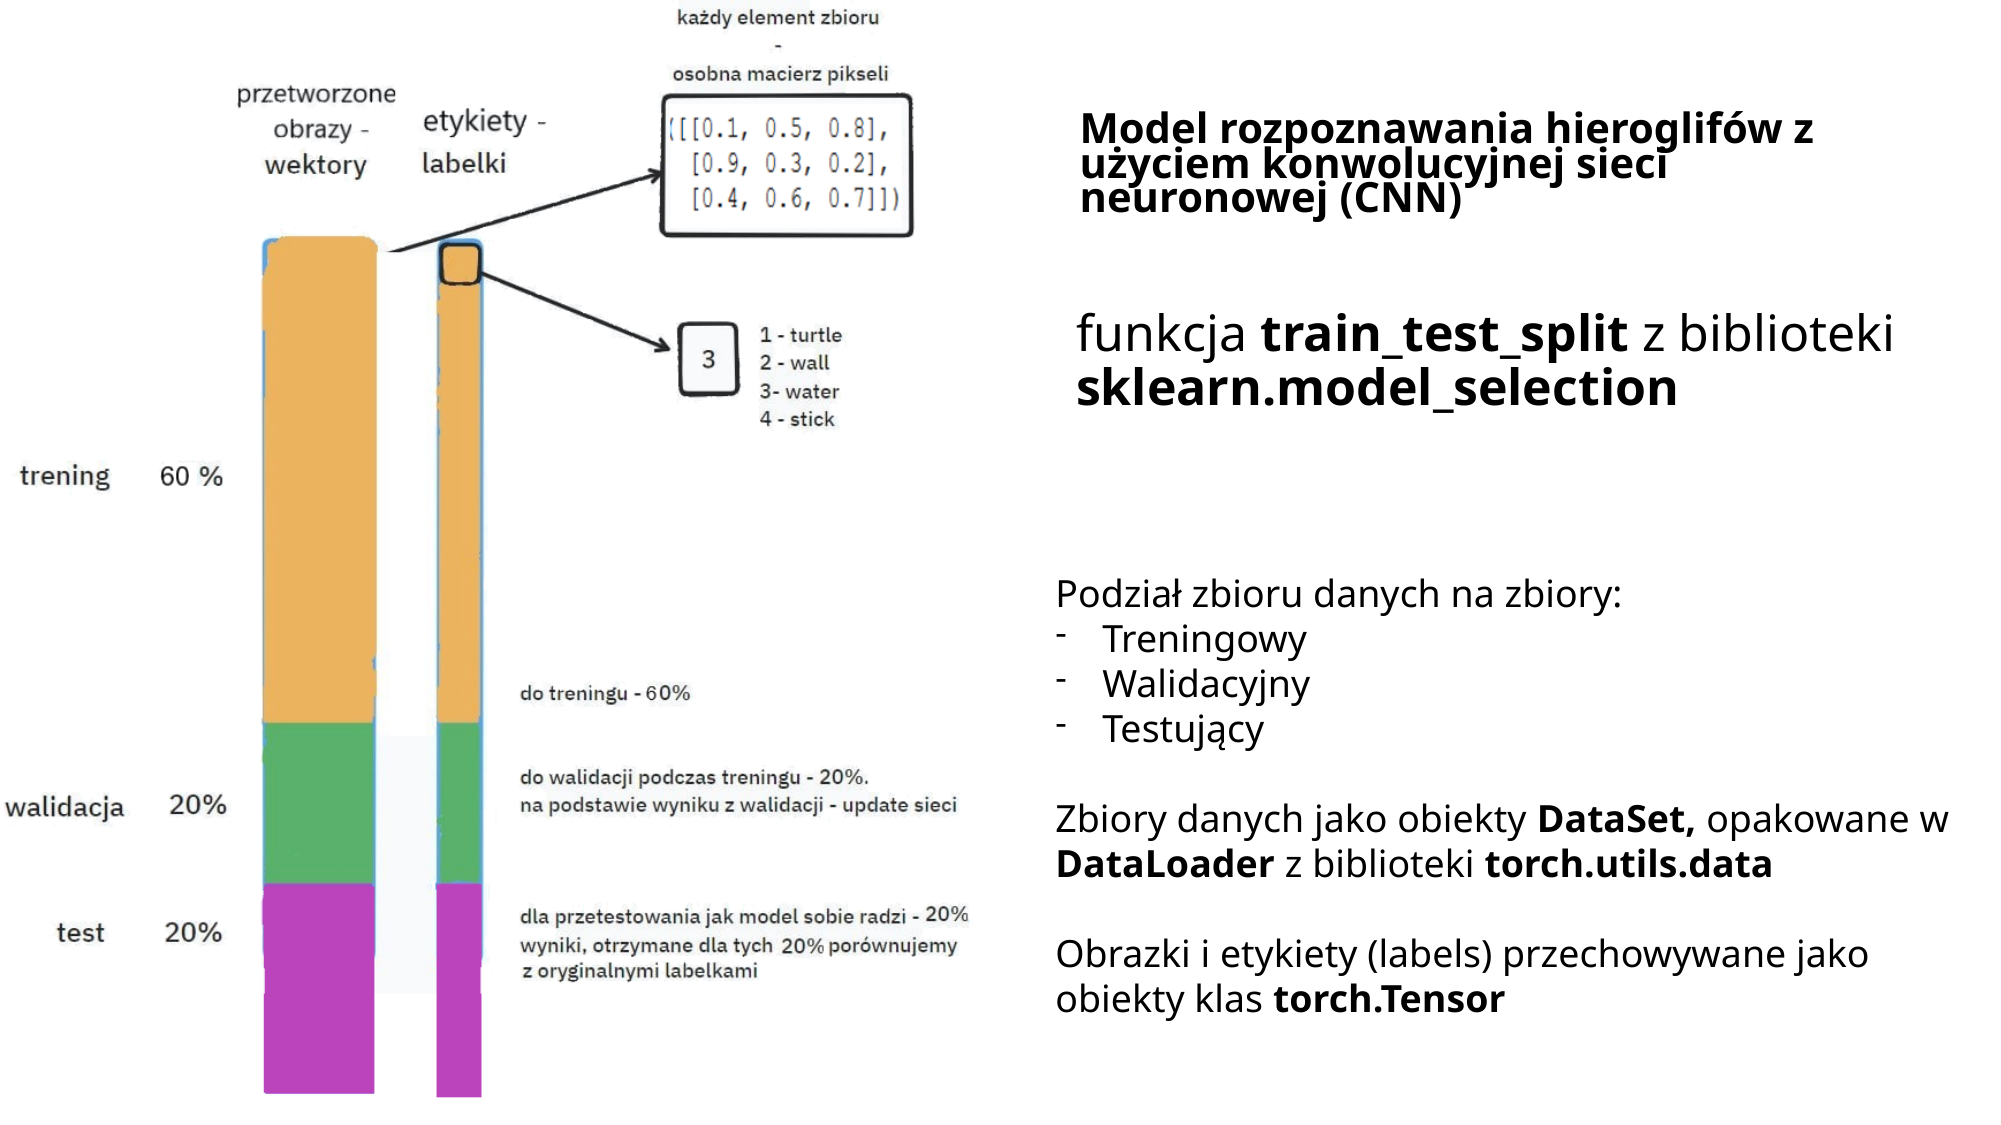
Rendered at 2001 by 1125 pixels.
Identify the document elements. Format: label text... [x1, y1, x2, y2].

title funkcja train_test_split z biblioteki sklearn.model_selection [1061, 161, 1972, 562]
text_box Model rozpoznawania hieroglifów z użyciem konwolucyjnej sieci neuronowej (CNN) [1064, 96, 1879, 228]
text_box Podział zbioru danych na zbiory: Treningowy Walidacyjny Testujący Zbiory danych jako obiekty DataSet, opakowane w DataLoader z biblioteki torch.utils.data Obrazki i etykiety (labels) przechowywane jako obiekty klas torch.Tensor [1040, 562, 2000, 1028]
picture [0, 0, 1002, 1125]
